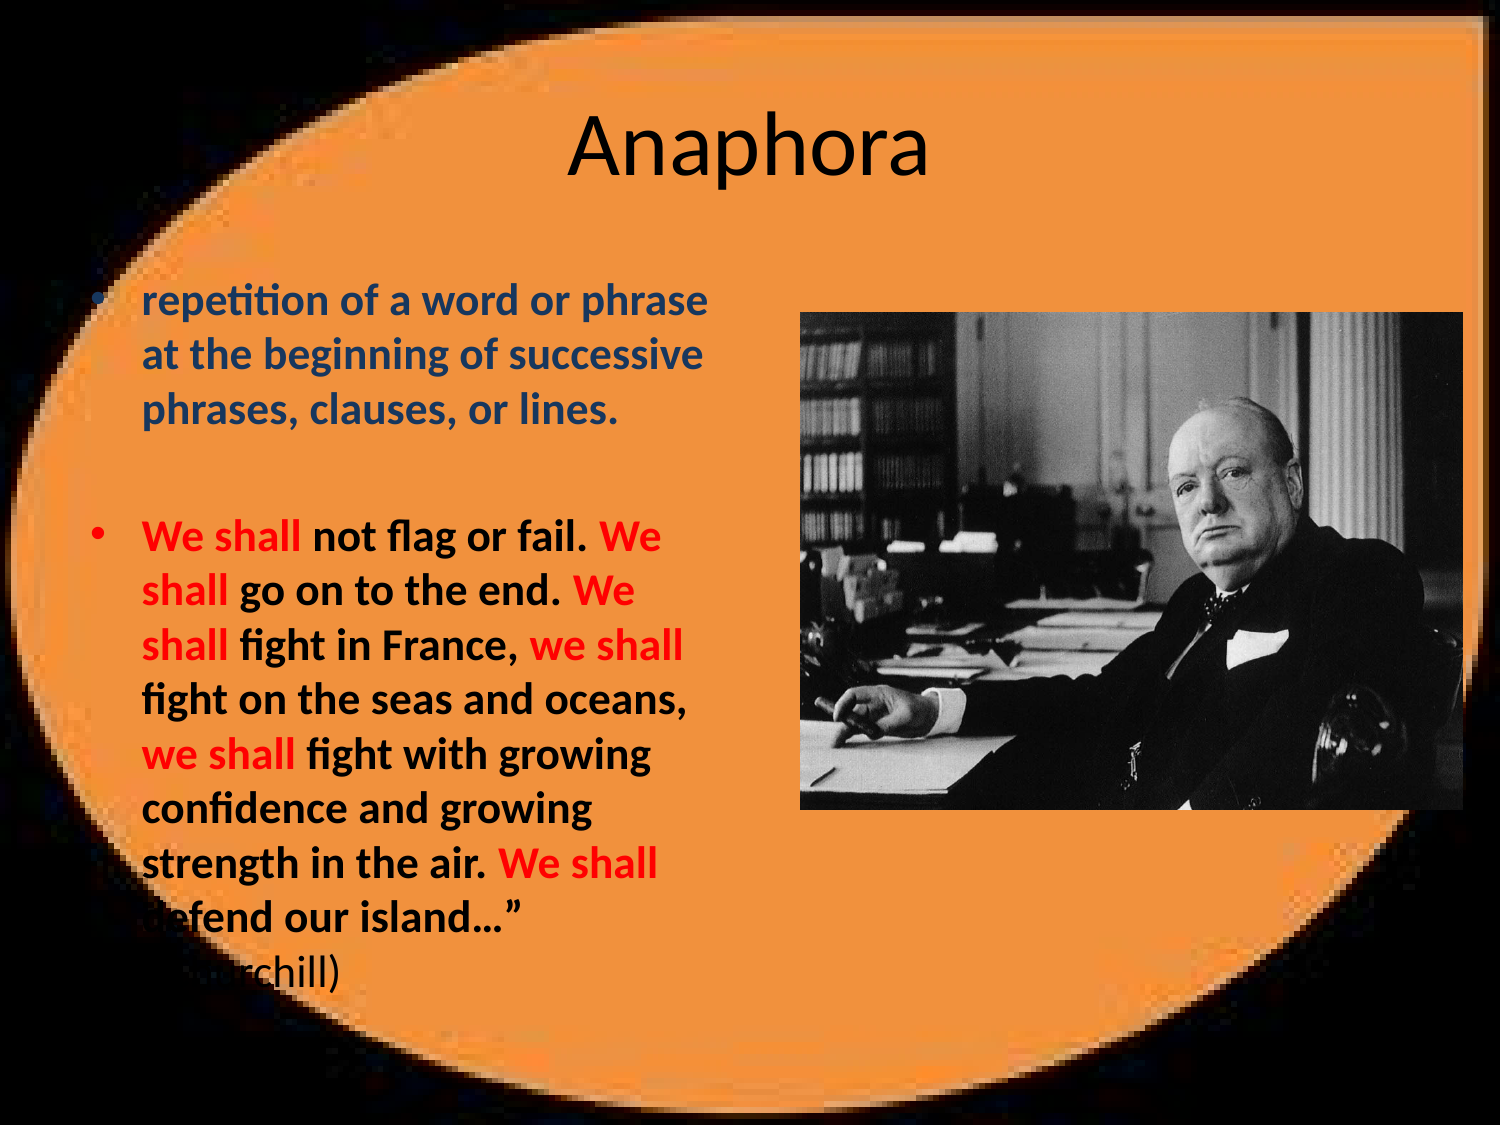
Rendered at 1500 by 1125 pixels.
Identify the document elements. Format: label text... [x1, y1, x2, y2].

picture [0, 0, 1500, 1125]
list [799, 312, 1463, 810]
title Anaphora [75, 45, 1425, 233]
list repetition of a word or phrase at the beginning of successive phrases, clauses, or lines. We shall not flag or fail. We shall go on to the end. We shall fight in France, we shall fight on the seas and oceans, we shall fight with growing confidence and growing strength in the air. We shall defend our island…” ( Churchill) [75, 262, 738, 1005]
